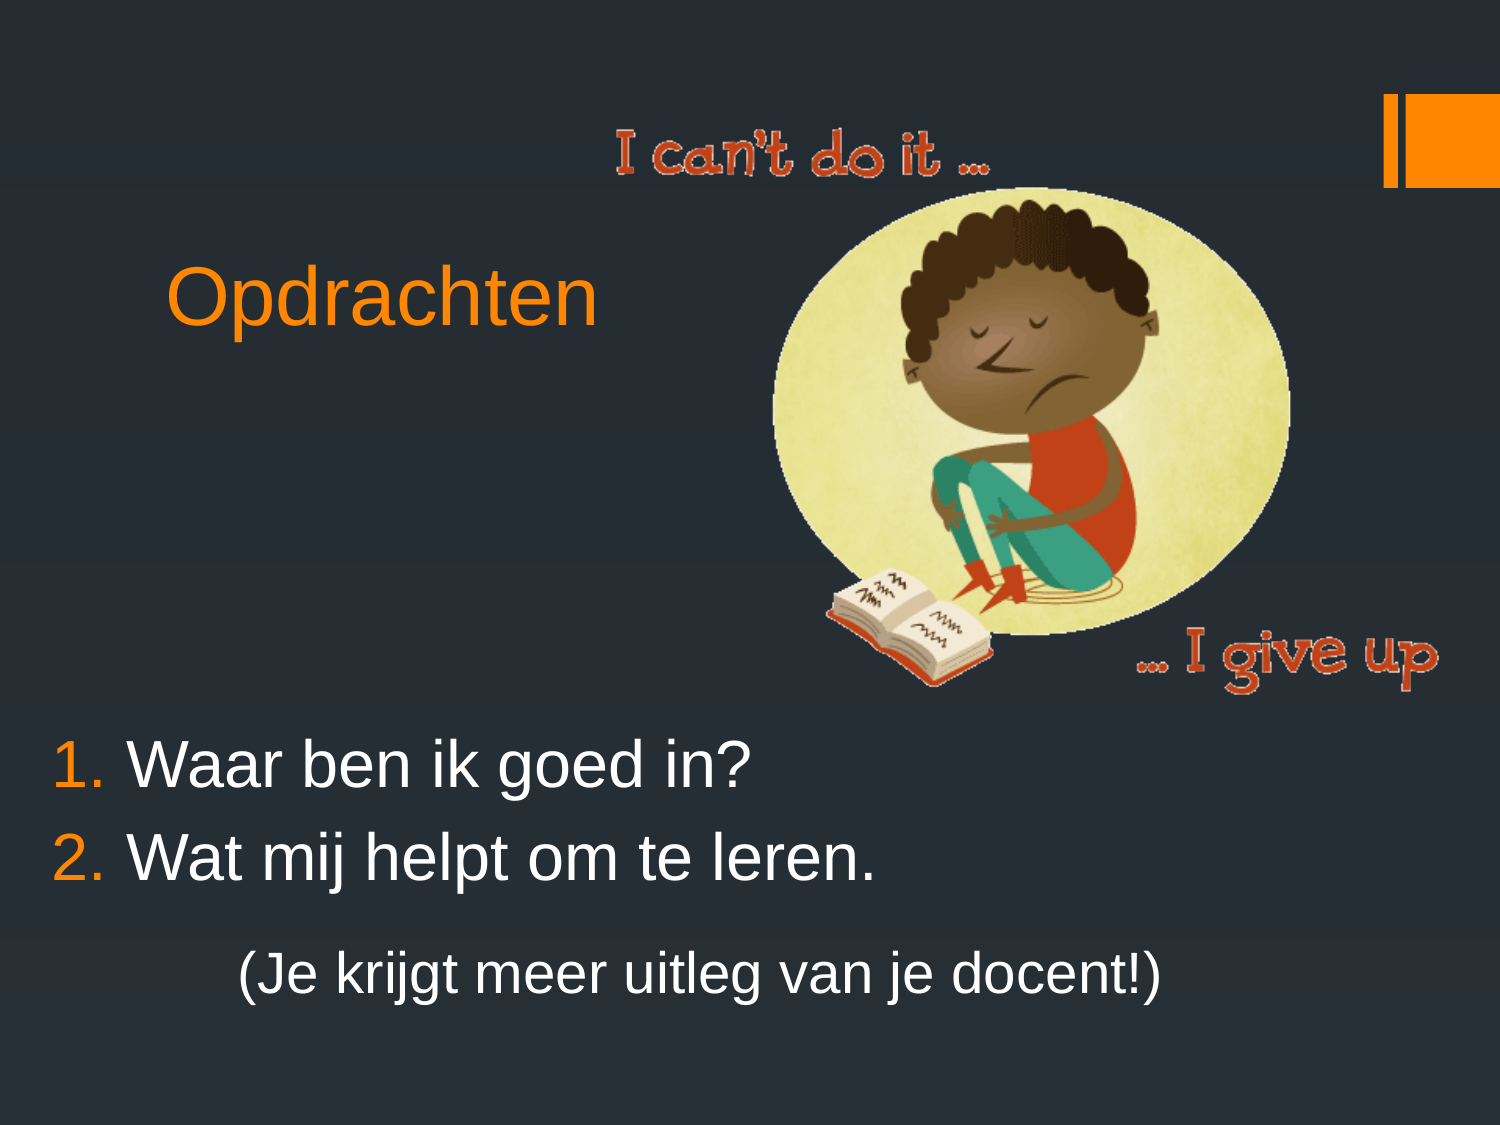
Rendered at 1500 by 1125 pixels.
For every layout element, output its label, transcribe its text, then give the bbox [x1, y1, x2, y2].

title Opdrachten [150, 149, 478, 350]
list Waar ben ik goed in? Wat mij helpt om te leren. (Je krijgt meer uitleg van je docent!) [29, 432, 1388, 1035]
picture [483, 42, 1500, 756]
